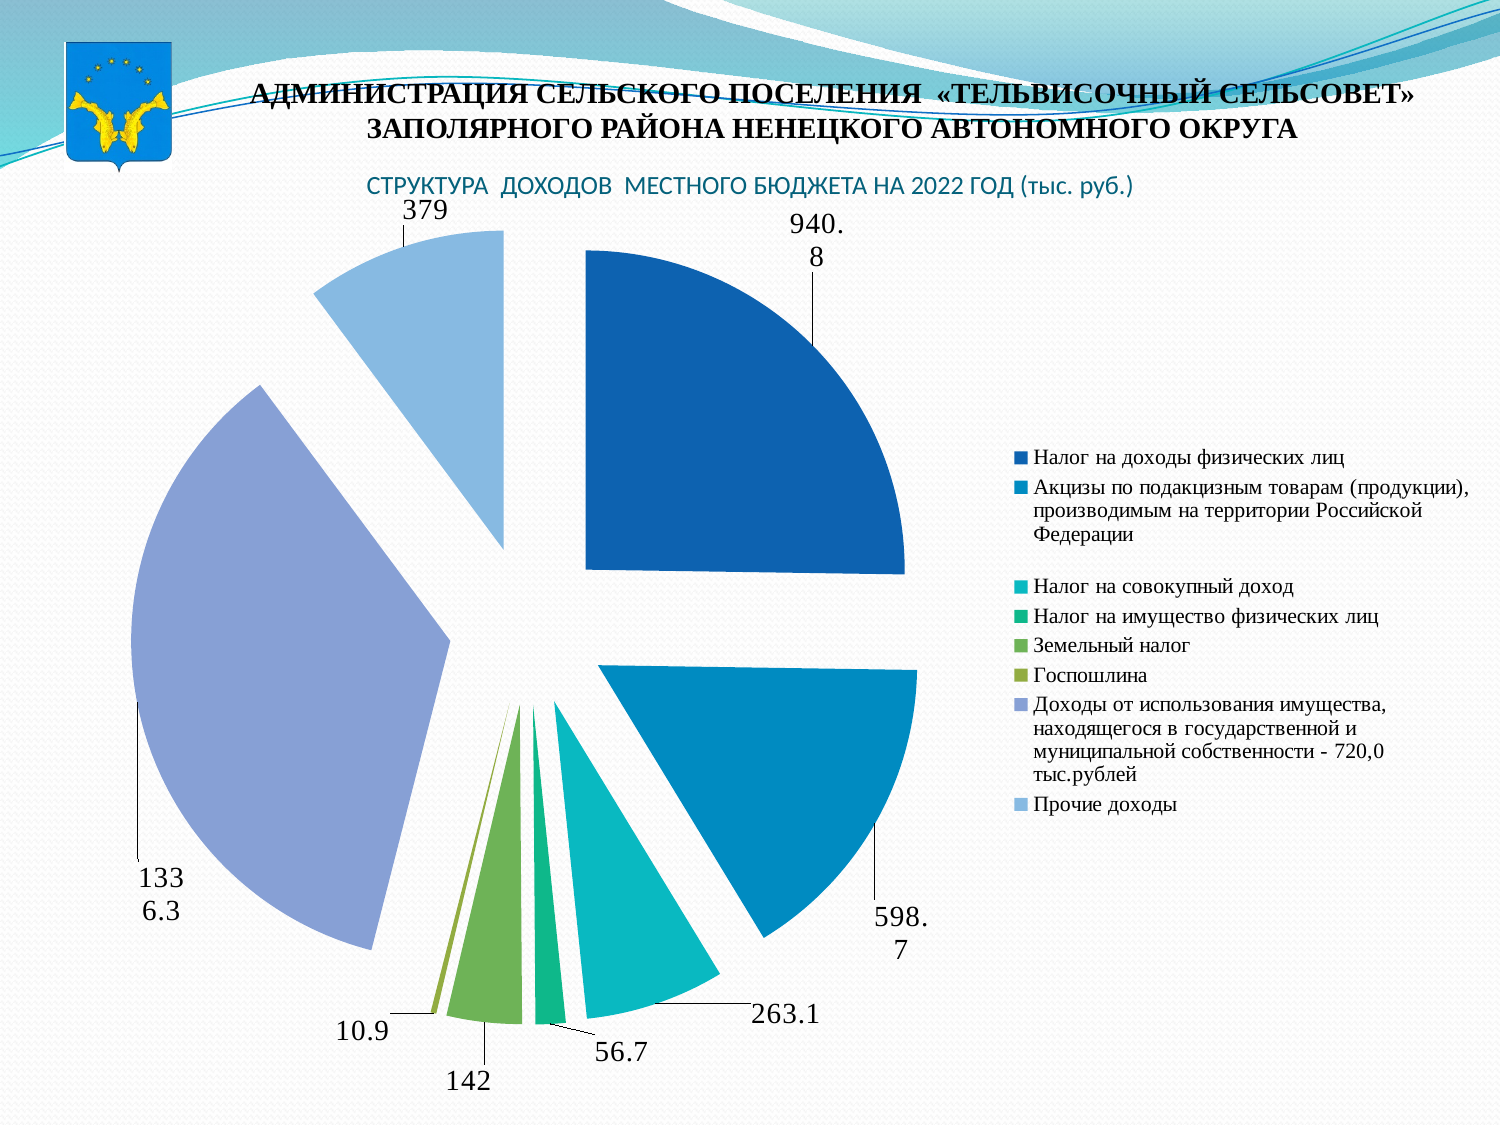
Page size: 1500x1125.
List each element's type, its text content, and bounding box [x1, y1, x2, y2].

picture [64, 42, 172, 136]
chart [9, 136, 1491, 1125]
text_box АДМИНИСТРАЦИЯ СЕЛЬСКОГО ПОСЕЛЕНИЯ «ТЕЛЬВИСОЧНЫЙ СЕЛЬСОВЕТ» ЗАПОЛЯРНОГО РАЙОНА НЕНЕЦКОГО АВТОНОМНОГО ОКРУГА [206, 66, 1459, 136]
